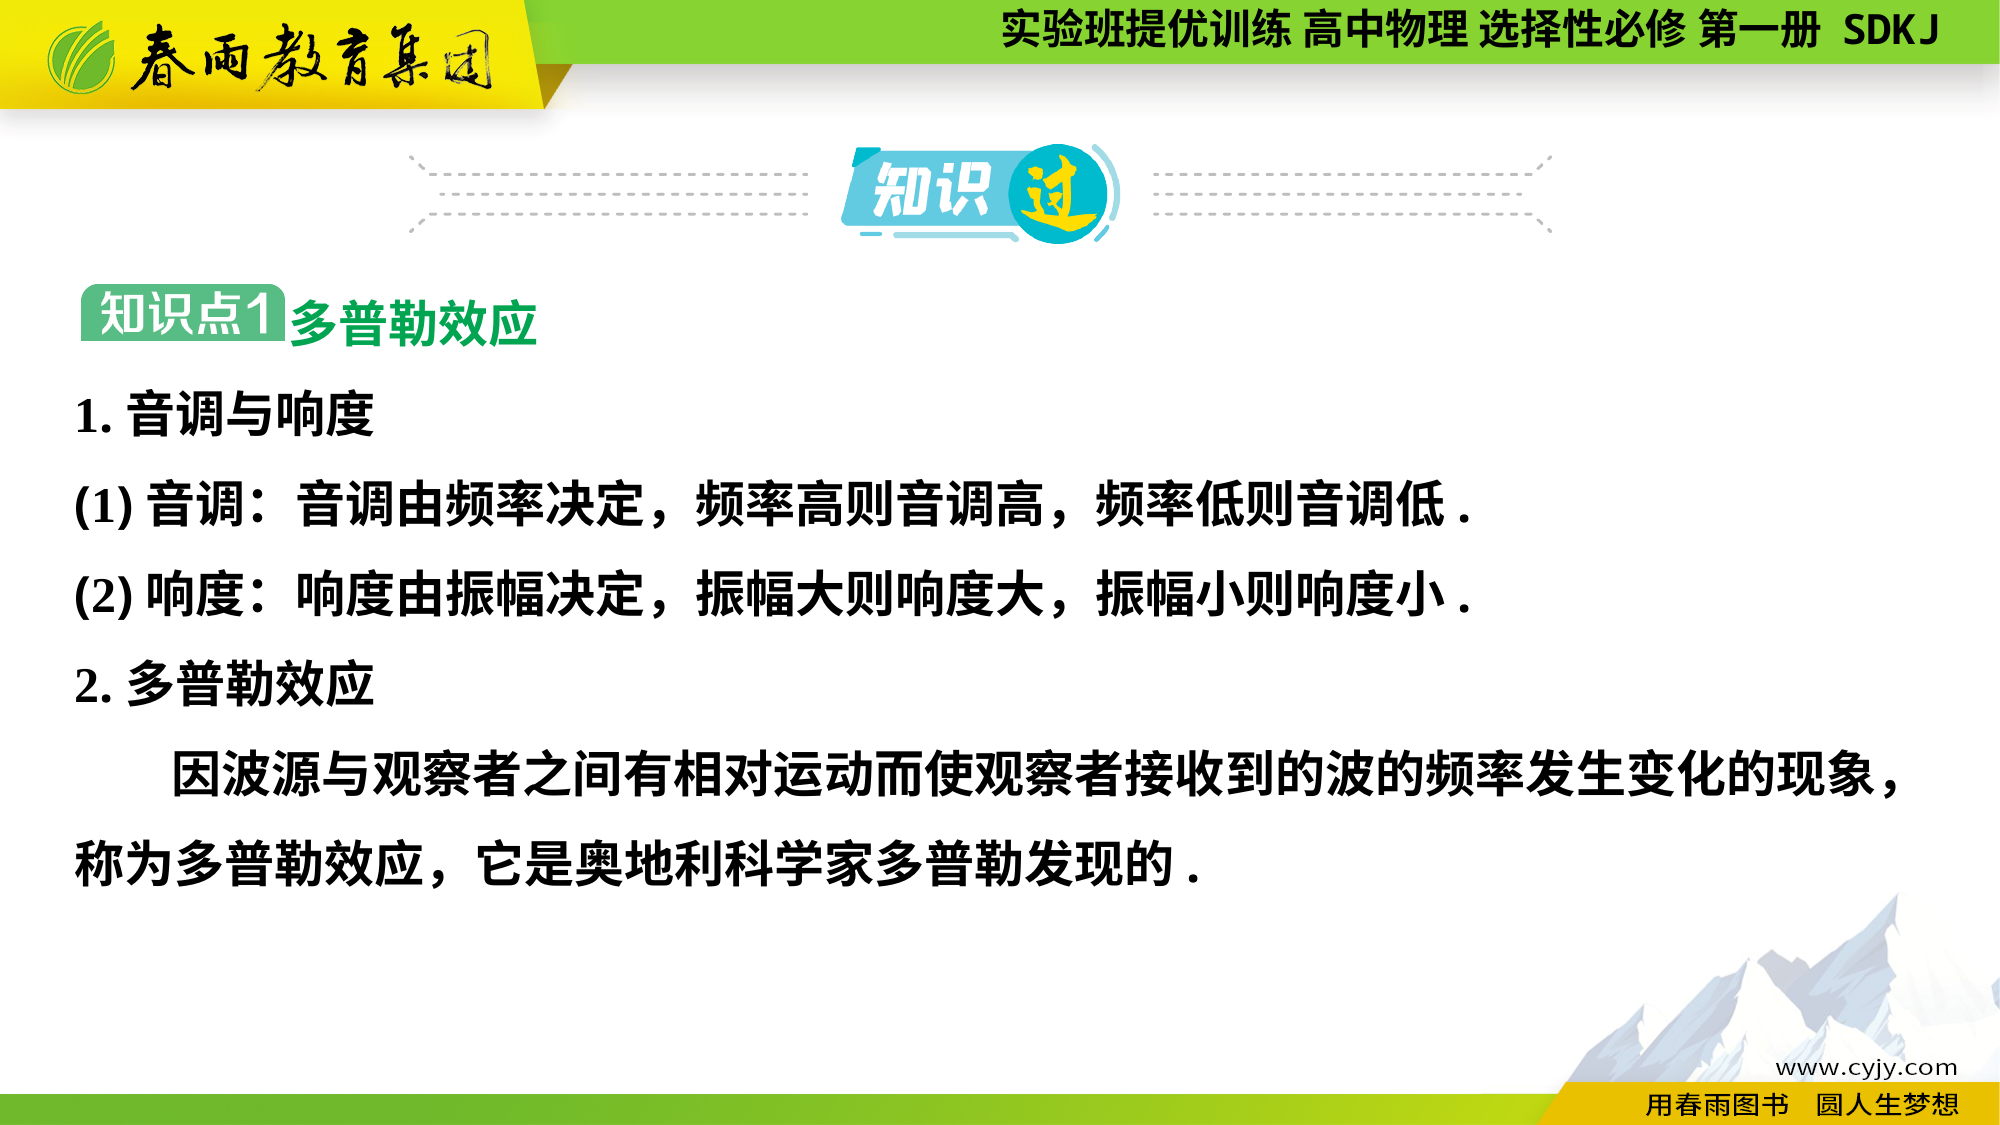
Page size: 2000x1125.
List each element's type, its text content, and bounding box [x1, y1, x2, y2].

list 多普勒效应 1.音调与响度 (1)音调：音调由频率决定，频率高则音调高，频率低则音调低. (2)响度：响度由振幅决定，振幅大则响度大，振幅小则响度小. 2.多普勒效应 因波源与观察者之间有相对运动而使观察者接收到的波的频率发生变化的现象，称为多普勒效应，它是奥地利科学家多普勒发现的. [59, 255, 1944, 907]
picture [0, 0, 2000, 1125]
